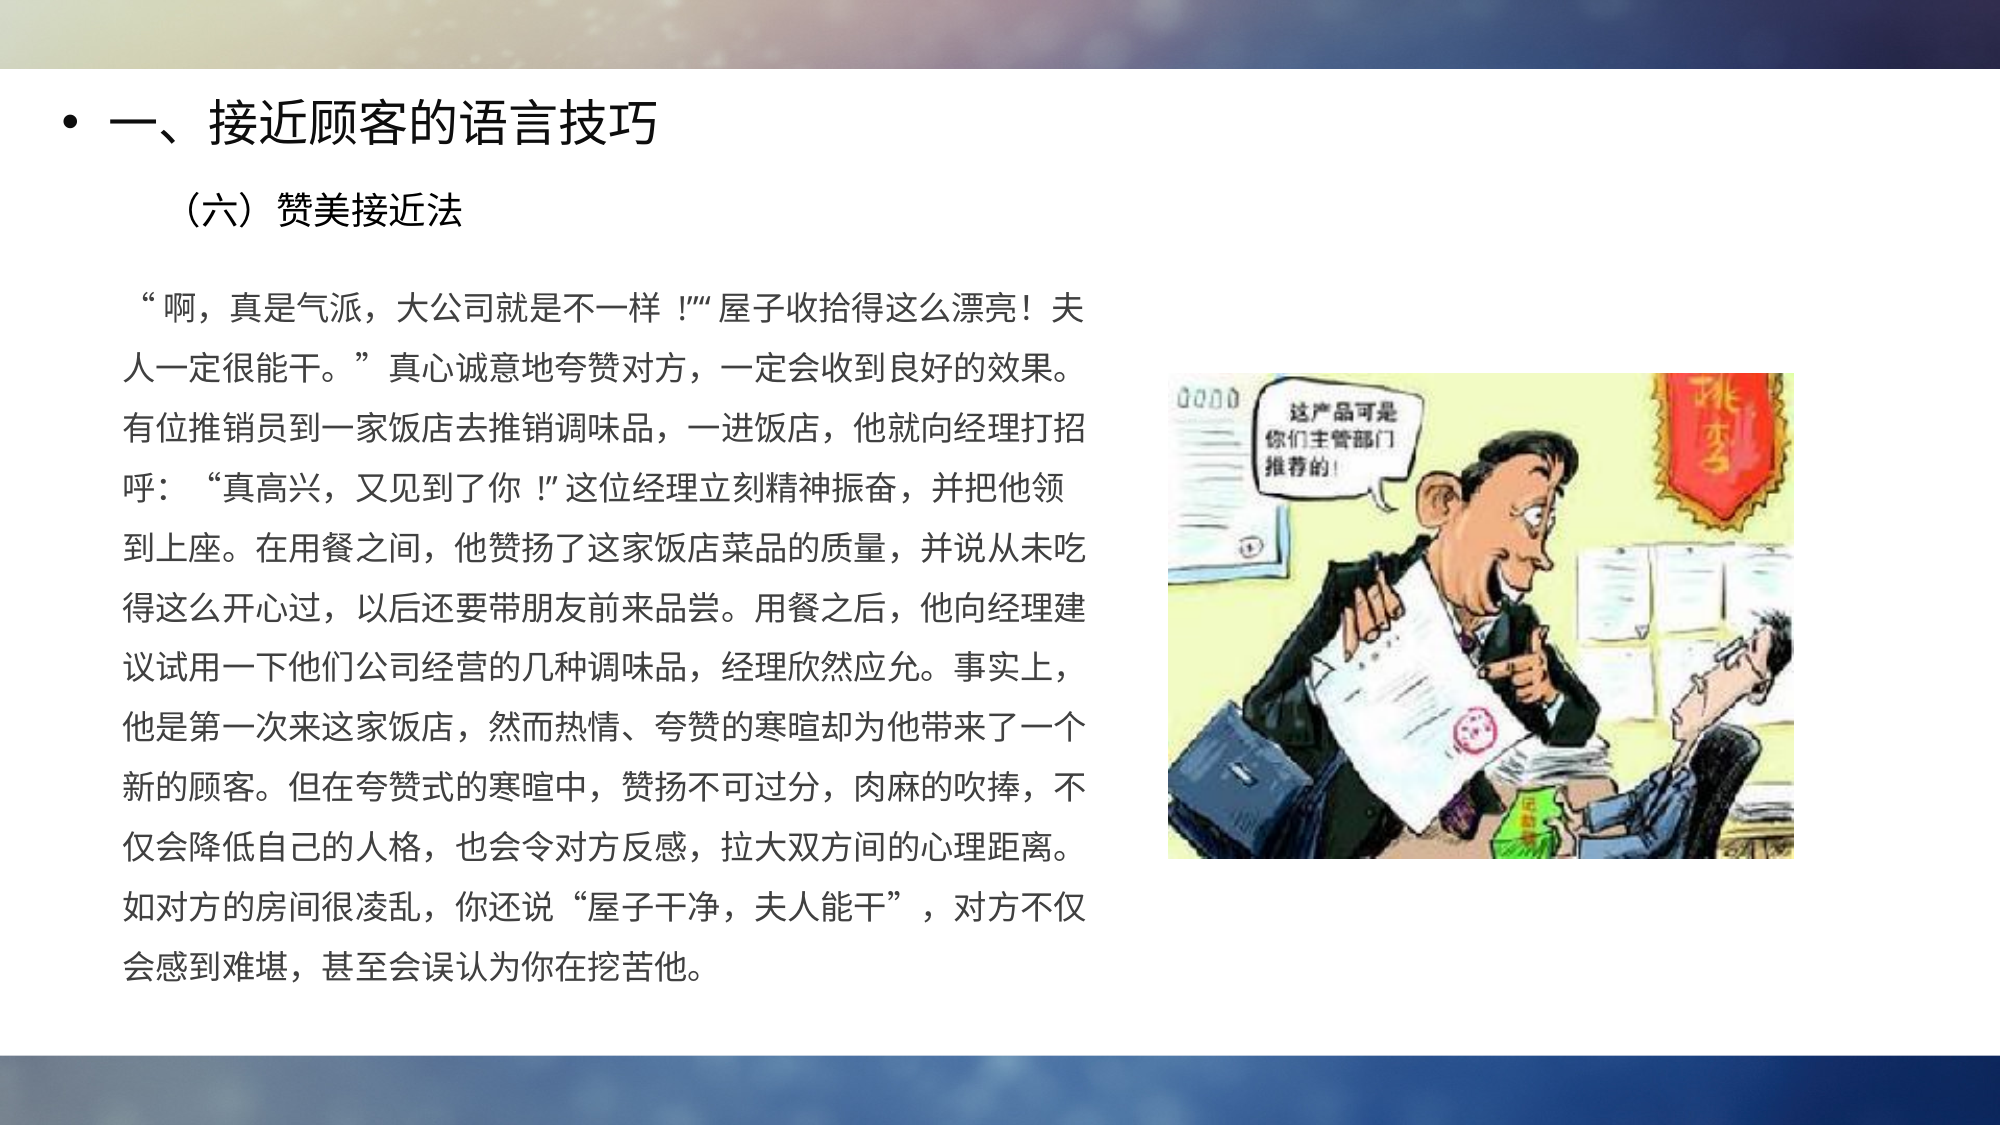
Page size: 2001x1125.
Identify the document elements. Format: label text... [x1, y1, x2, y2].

picture [0, 1056, 2000, 1125]
text_box 一、接近顾客的语言技巧 [46, 84, 691, 160]
picture [0, 0, 2000, 69]
text_box “啊，真是气派，大公司就是不一样 !”“屋子收拾得这么漂亮！夫人一定很能干。”真心诚意地夸赞对方，一定会收到良好的效果。有位推销员到一家饭店去推销调味品，一进饭店，他就向经理打招呼：“真高兴，又见到了你 !”这位经理立刻精神振奋，并把他领到上座。在用餐之间，他赞扬了这家饭店菜品的质量，并说从未吃得这么开心过，以后还要带朋友前来品尝。用餐之后，他向经理建议试用一下他们公司经营的几种调味品，经理欣然应允。事实上，他是第一次来这家饭店，然而热情、夸赞的寒暄却为他带来了一个新的顾客。但在夸赞式的寒暄中，赞扬不可过分，肉麻的吹捧，不仅会降低自己的人格，也会令对方反感，拉大双方间的心理距离。如对方的房间很凌乱，你还说“屋子干净，夫人能干”，对方不仅会感到难堪，甚至会误认为你在挖苦他。 [107, 259, 1106, 994]
picture [1168, 373, 1794, 859]
text_box （六）赞美接近法 [148, 179, 479, 240]
